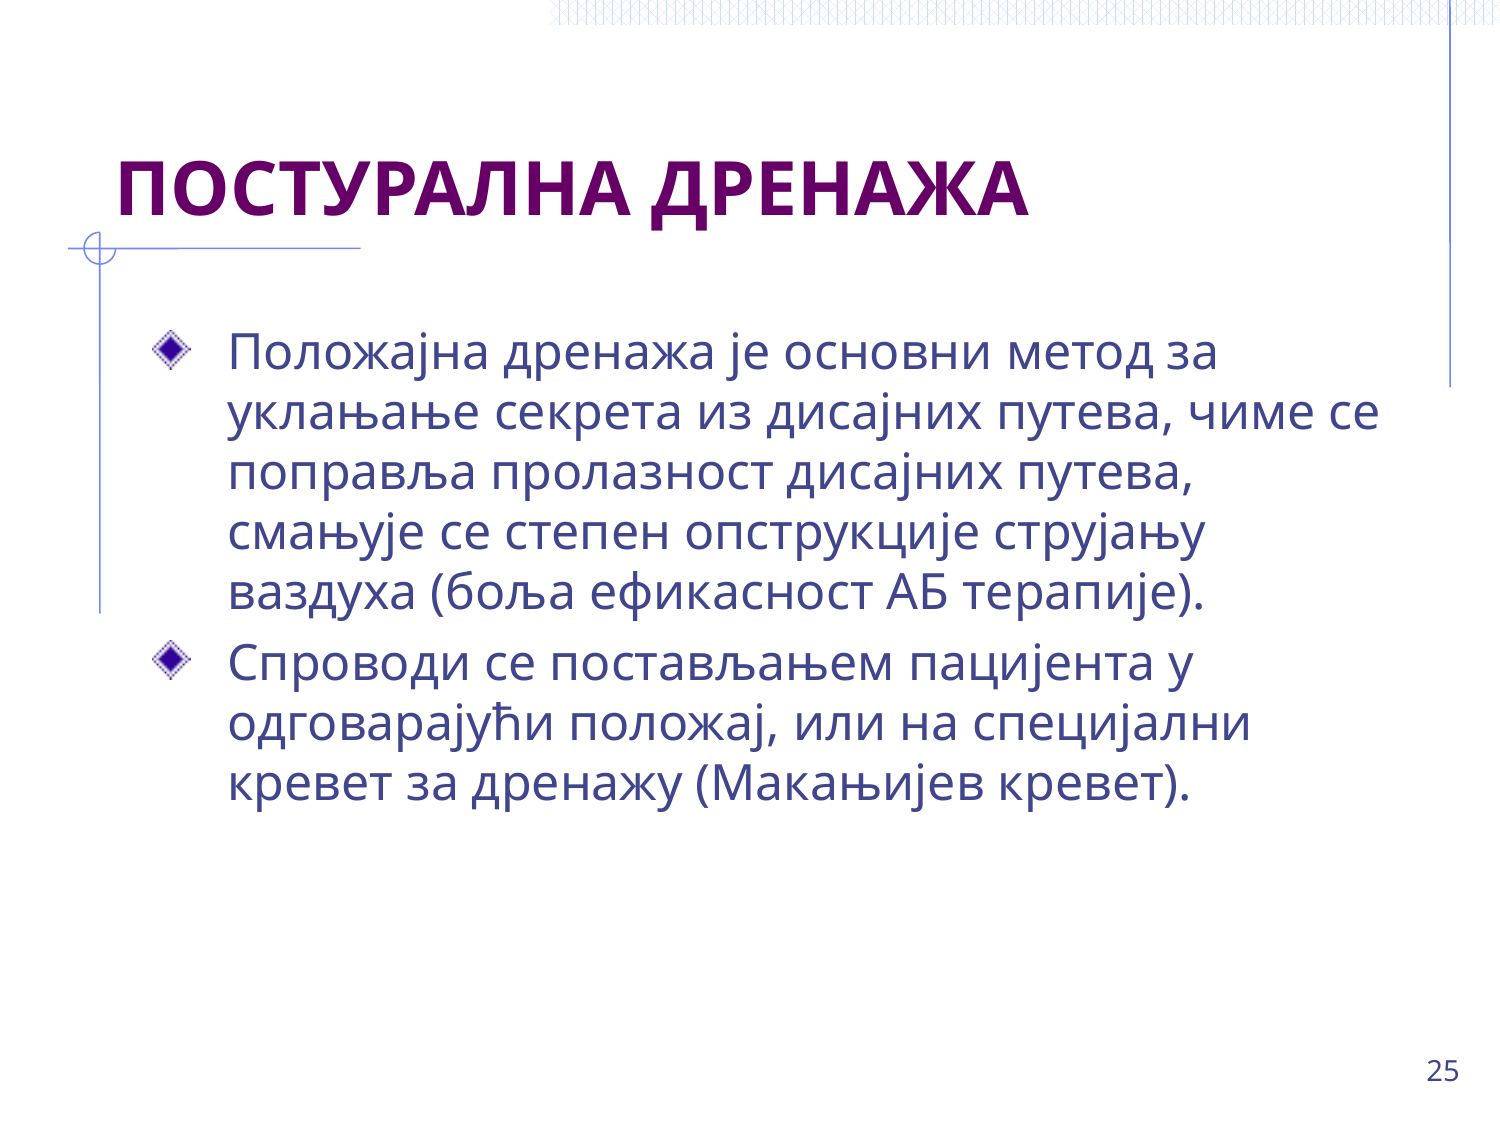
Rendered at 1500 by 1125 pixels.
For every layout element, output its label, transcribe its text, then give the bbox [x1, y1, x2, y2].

picture [152, 330, 191, 370]
list Положајна дренажа је основни метод за уклањање секрета из дисајних путева, чиме се поправља пролазност дисајних путева, смањује се степен опструкције струјању ваздуха (боља ефикасност АБ терапије). Спроводи се постављањем пацијента у одговарајући положај, или на специјални кревет за дренажу (Макањијев кревет). [137, 312, 1413, 988]
slide_number 25 [1162, 1025, 1475, 1100]
title ПОСТУРАЛНА ДРЕНАЖА [99, 49, 1376, 238]
picture [152, 640, 191, 680]
